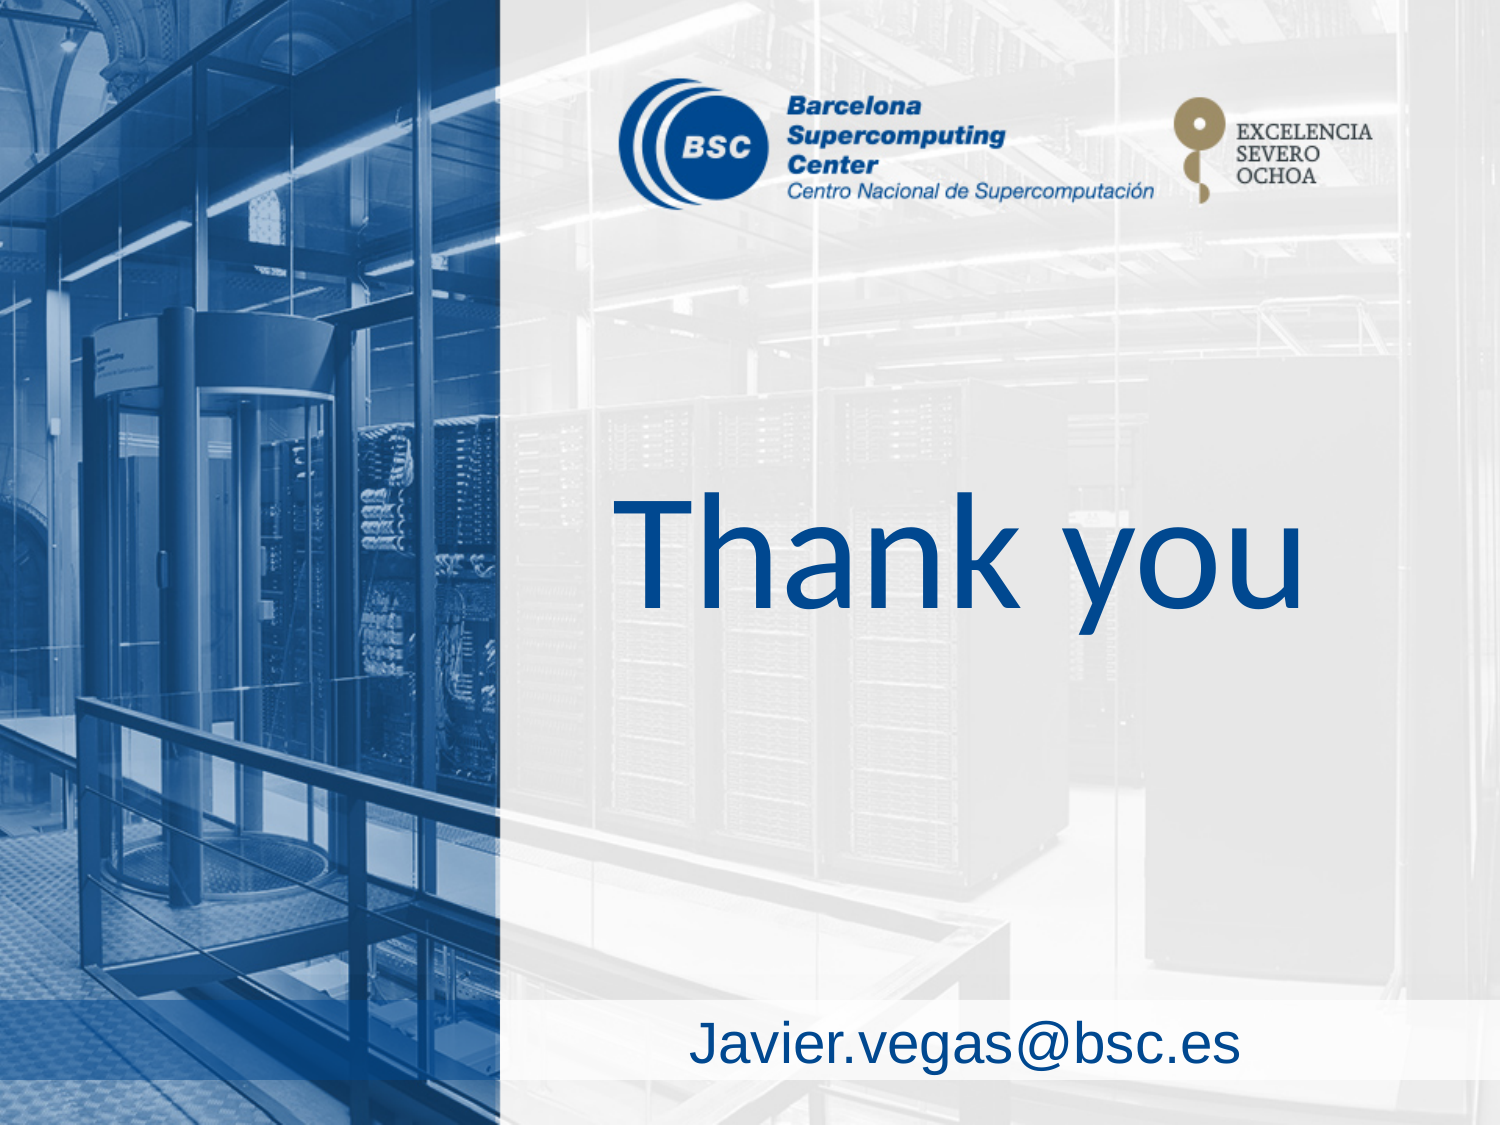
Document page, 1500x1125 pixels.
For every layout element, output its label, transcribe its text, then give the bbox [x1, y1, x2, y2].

title Thank you [567, 309, 1393, 801]
picture [0, 0, 1500, 1125]
subtitle Javier.vegas@bsc.es [591, 1001, 1341, 1078]
